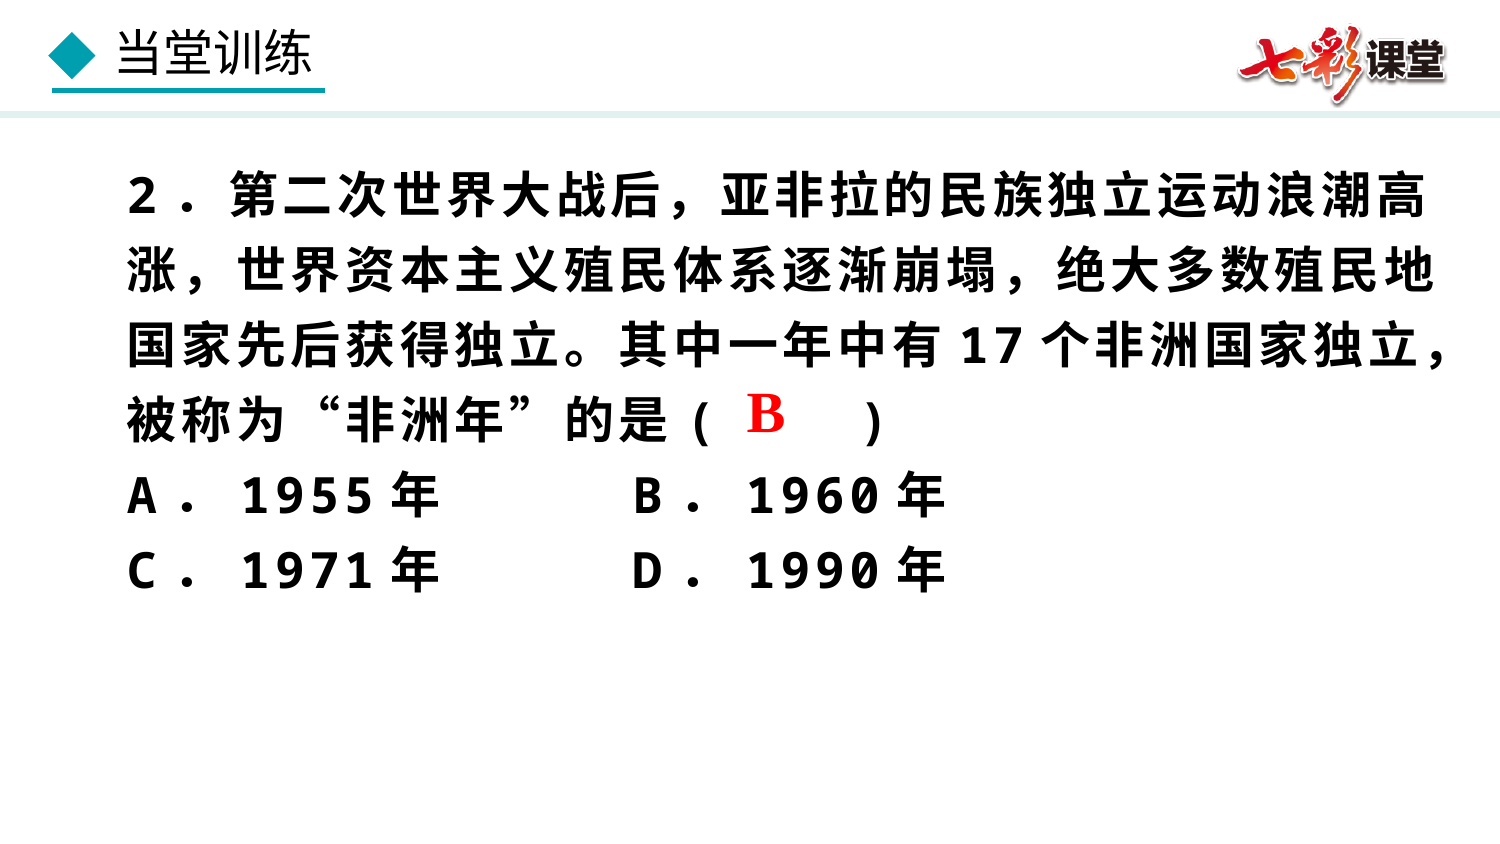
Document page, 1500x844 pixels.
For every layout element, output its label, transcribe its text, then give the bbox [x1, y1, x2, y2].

text_box B [731, 366, 799, 452]
picture [1234, 20, 1451, 108]
title 2．第二次世界大战后，亚非拉的民族独立运动浪潮高涨，世界资本主义殖民体系逐渐崩塌，绝大多数殖民地国家先后获得独立。其中一年中有17个非洲国家独立，被称为“非洲年”的是( ) A．1955年 B．1960年 C．1971年 D．1990年 [112, 141, 1462, 582]
